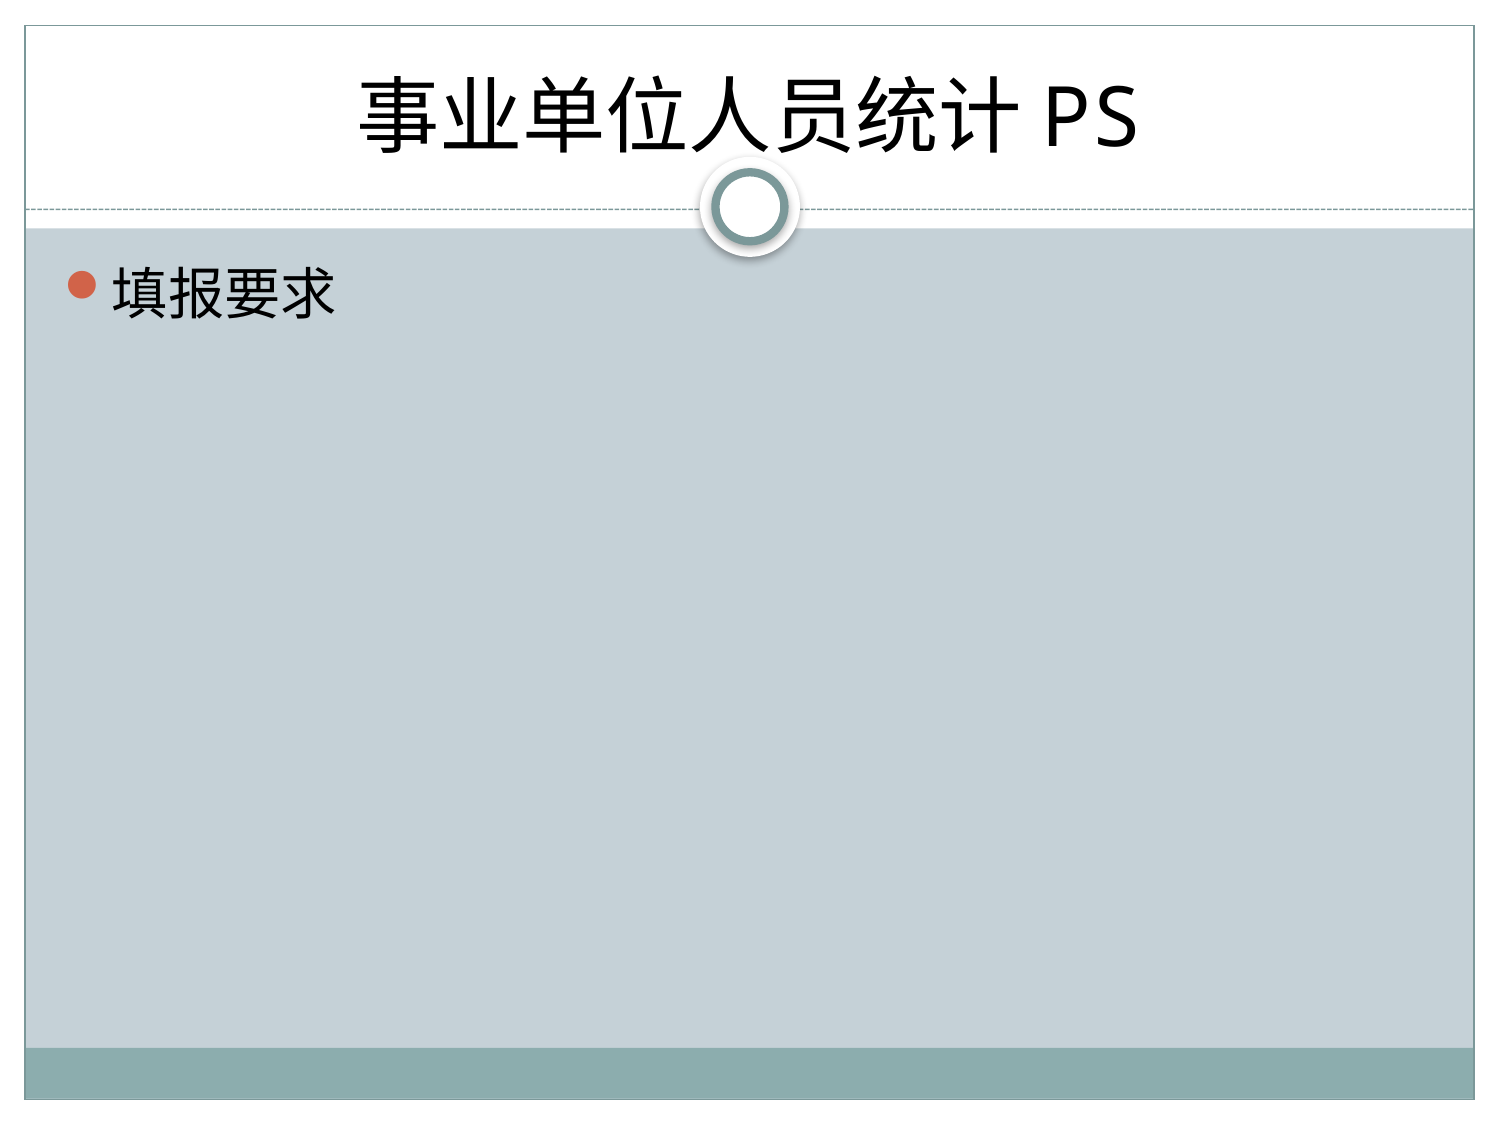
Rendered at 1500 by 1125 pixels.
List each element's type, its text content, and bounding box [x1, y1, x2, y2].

list 填报要求 [49, 250, 1445, 1001]
